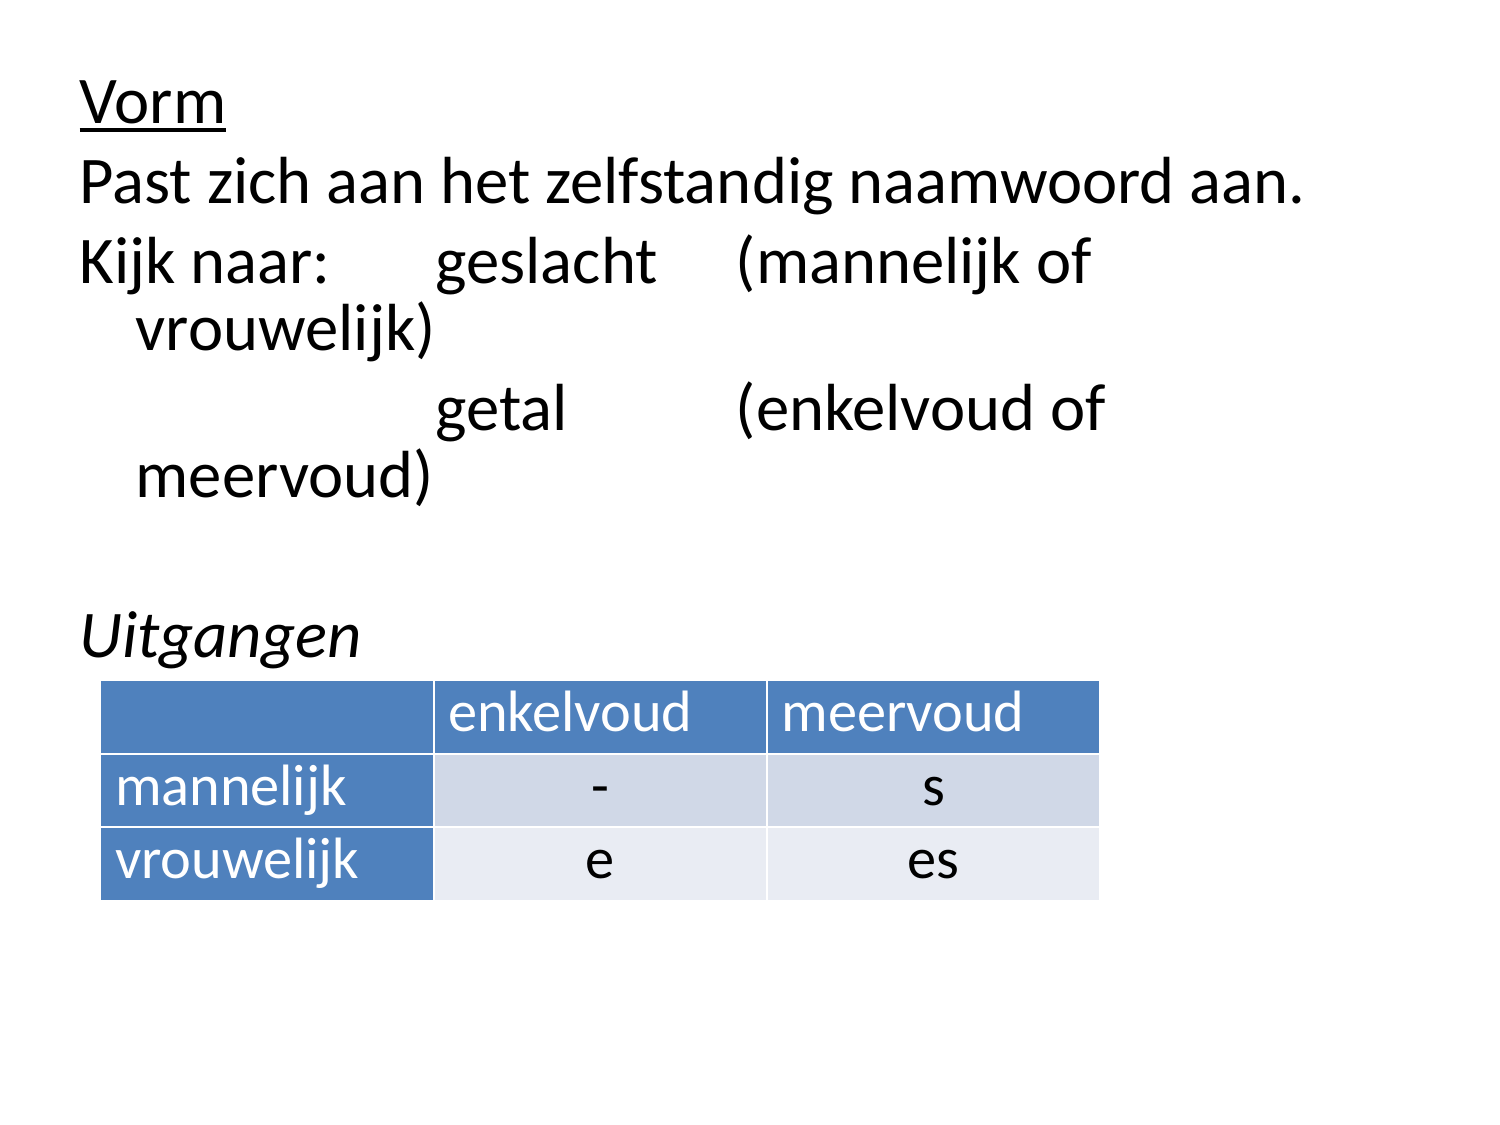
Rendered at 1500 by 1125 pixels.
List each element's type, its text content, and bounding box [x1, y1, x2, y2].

table_cell vrouwelijk [101, 828, 433, 900]
table_cell es [768, 828, 1099, 900]
table_cell - [435, 755, 766, 826]
text_box Vorm Past zich aan het zelfstandig naamwoord aan. Kijk naar: geslacht (mannelijk of vrouwelijk) getal (enkelvoud of meervoud) Uitgangen [64, 66, 1388, 1024]
table_header [101, 681, 433, 753]
table_header enkelvoud [435, 681, 766, 753]
table_cell s [768, 755, 1099, 826]
table_header meervoud [768, 681, 1099, 753]
table_cell mannelijk [101, 755, 433, 826]
table_cell e [435, 828, 766, 900]
